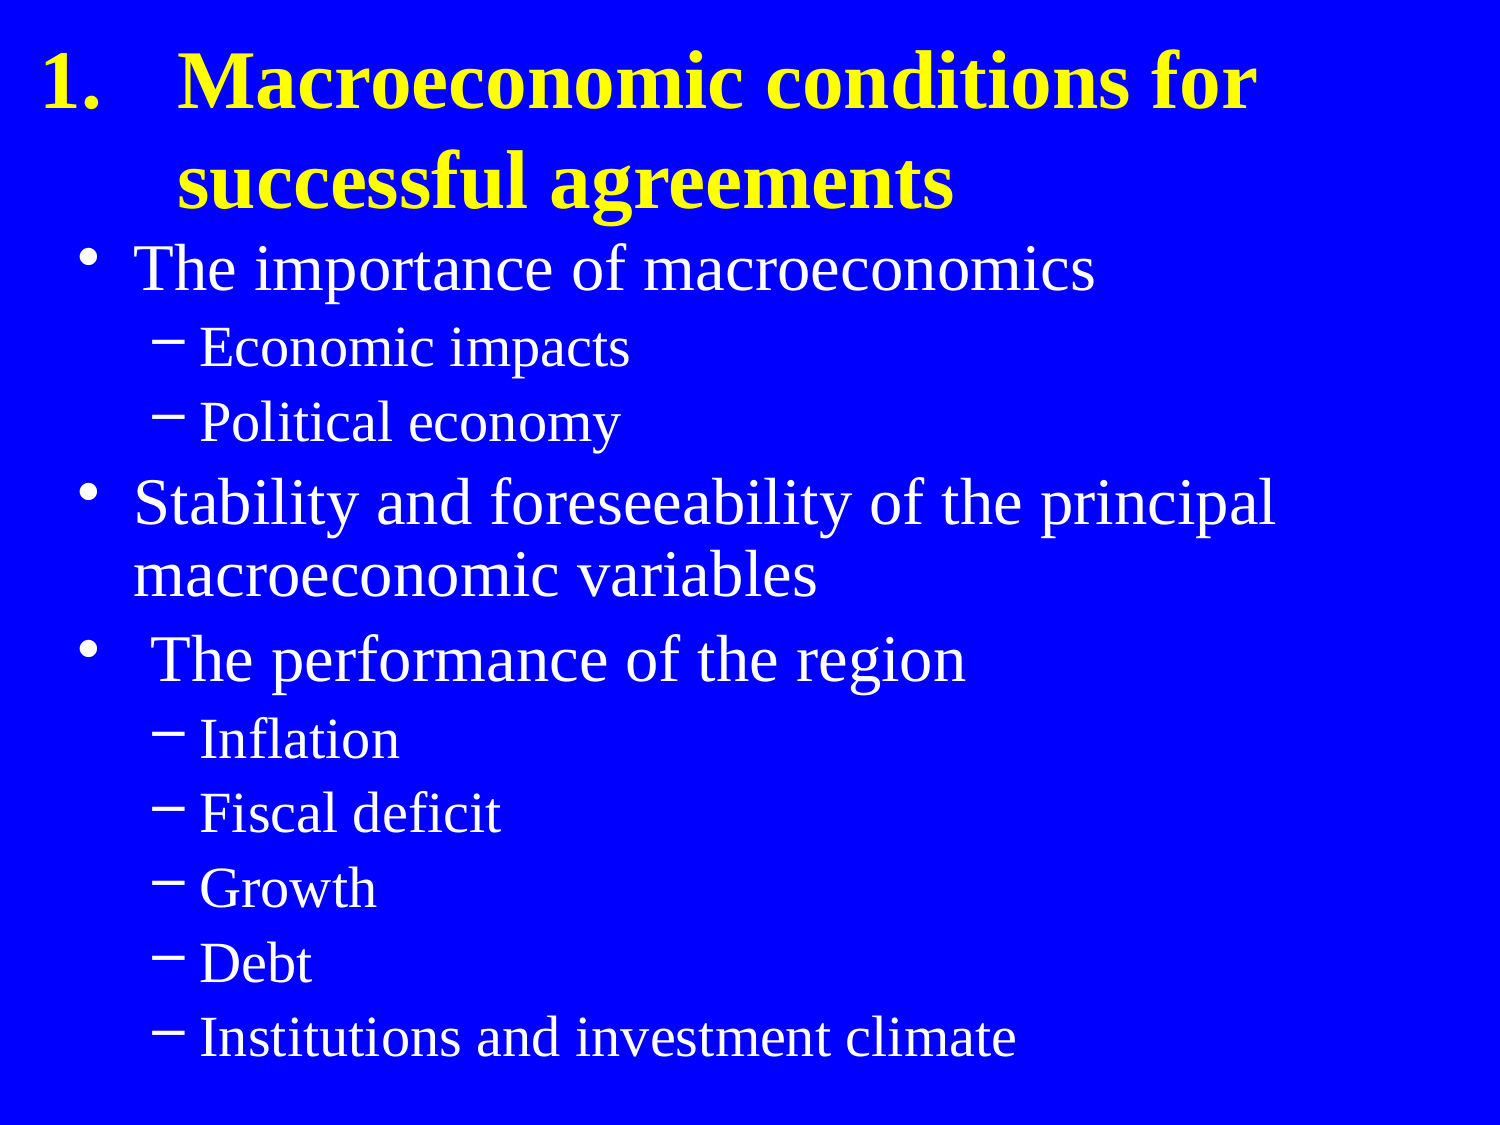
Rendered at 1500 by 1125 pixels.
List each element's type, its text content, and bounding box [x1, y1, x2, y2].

title Macroeconomic conditions for successful agreements [24, 37, 1451, 213]
list The importance of macroeconomics Economic impacts Political economy Stability and foreseeability of the principal macroeconomic variables The performance of the region Inflation Fiscal deficit Growth Debt Institutions and investment climate [62, 224, 1463, 1101]
